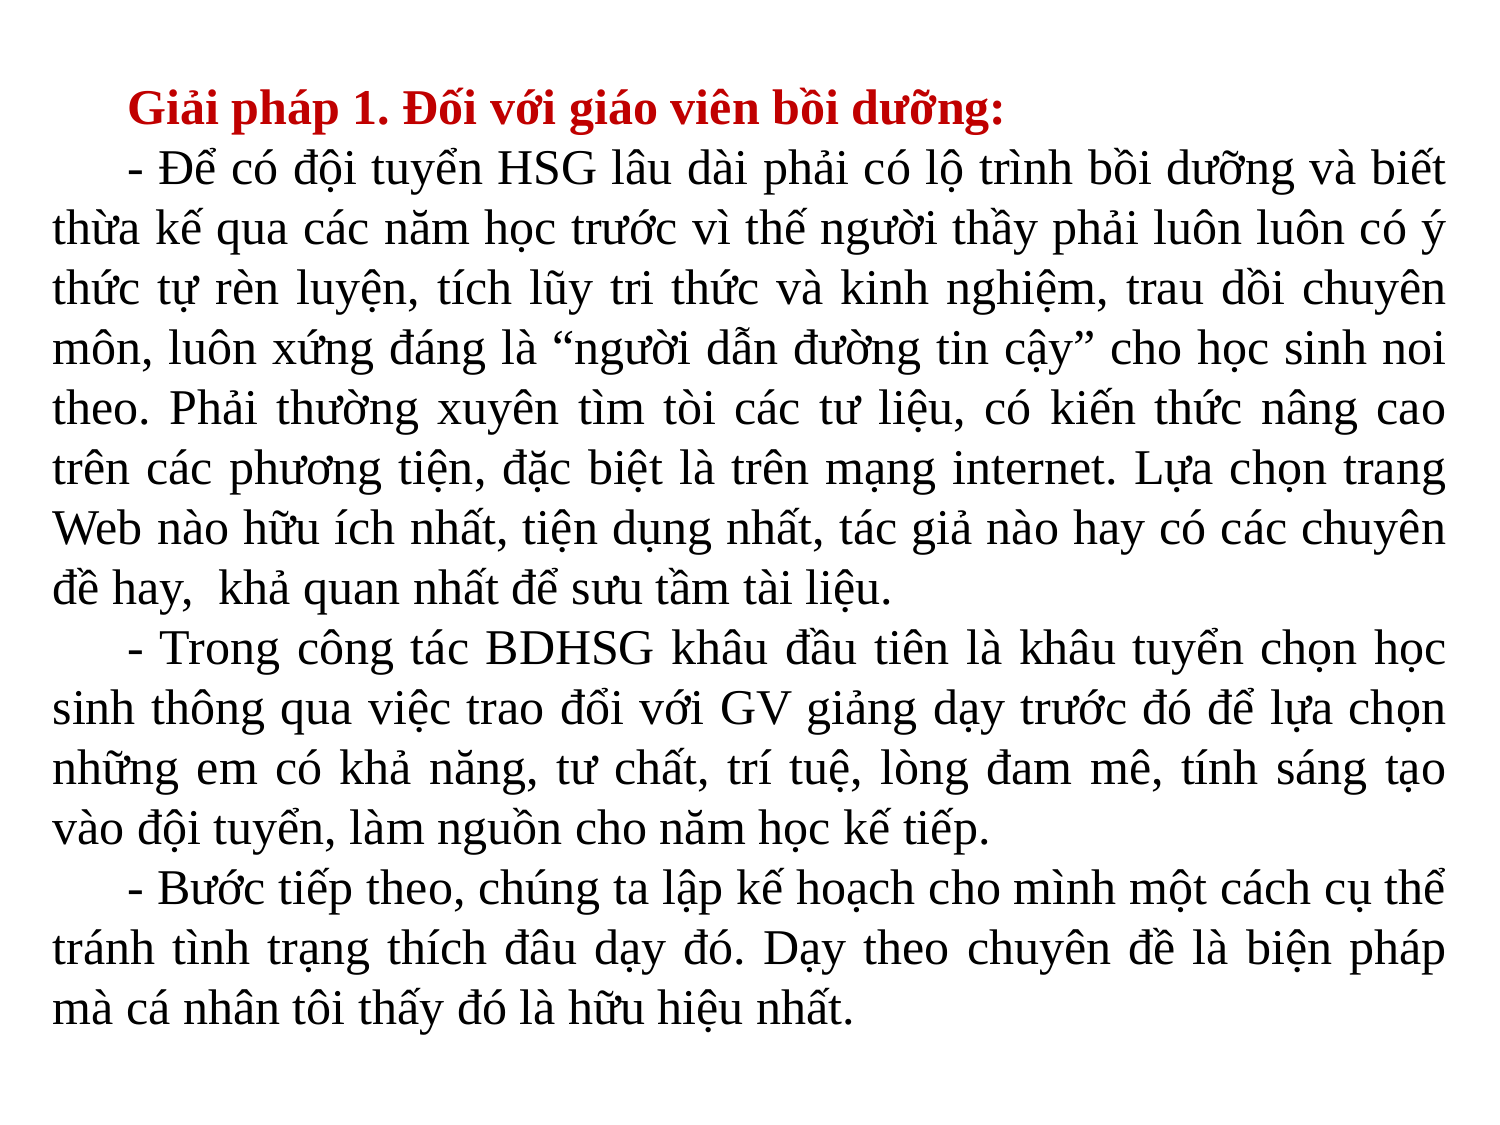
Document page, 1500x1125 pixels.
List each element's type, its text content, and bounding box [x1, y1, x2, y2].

text_box Giải pháp 1. Đối với giáo viên bồi dưỡng: - Để có đội tuyển HSG lâu dài phải có lộ trình bồi dưỡng và biết thừa kế qua các năm học trước vì thế người thầy phải luôn luôn có ý thức tự rèn luyện, tích lũy tri thức và kinh nghiệm, trau dồi chuyên môn, luôn xứng đáng là “người dẫn đường tin cậy” cho học sinh noi theo. Phải thường xuyên tìm tòi các tư liệu, có kiến thức nâng cao trên các phương tiện, đặc biệt là trên mạng internet. Lựa chọn trang Web nào hữu ích nhất, tiện dụng nhất, tác giả nào hay có các chuyên đề hay, khả quan nhất để sưu tầm tài liệu. - Trong công tác BDHSG khâu đầu tiên là khâu tuyển chọn học sinh thông qua việc trao đổi với GV giảng dạy trước đó để lựa chọn những em có khả năng, tư chất, trí tuệ, lòng đam mê, tính sáng tạo vào đội tuyển, làm nguồn cho năm học kế tiếp. - Bước tiếp theo, chúng ta lập kế hoạch cho mình một cách cụ thể tránh tình trạng thích đâu dạy đó. Dạy theo chuyên đề là biện pháp mà cá nhân tôi thấy đó là hữu hiệu nhất. [37, 67, 1463, 1043]
